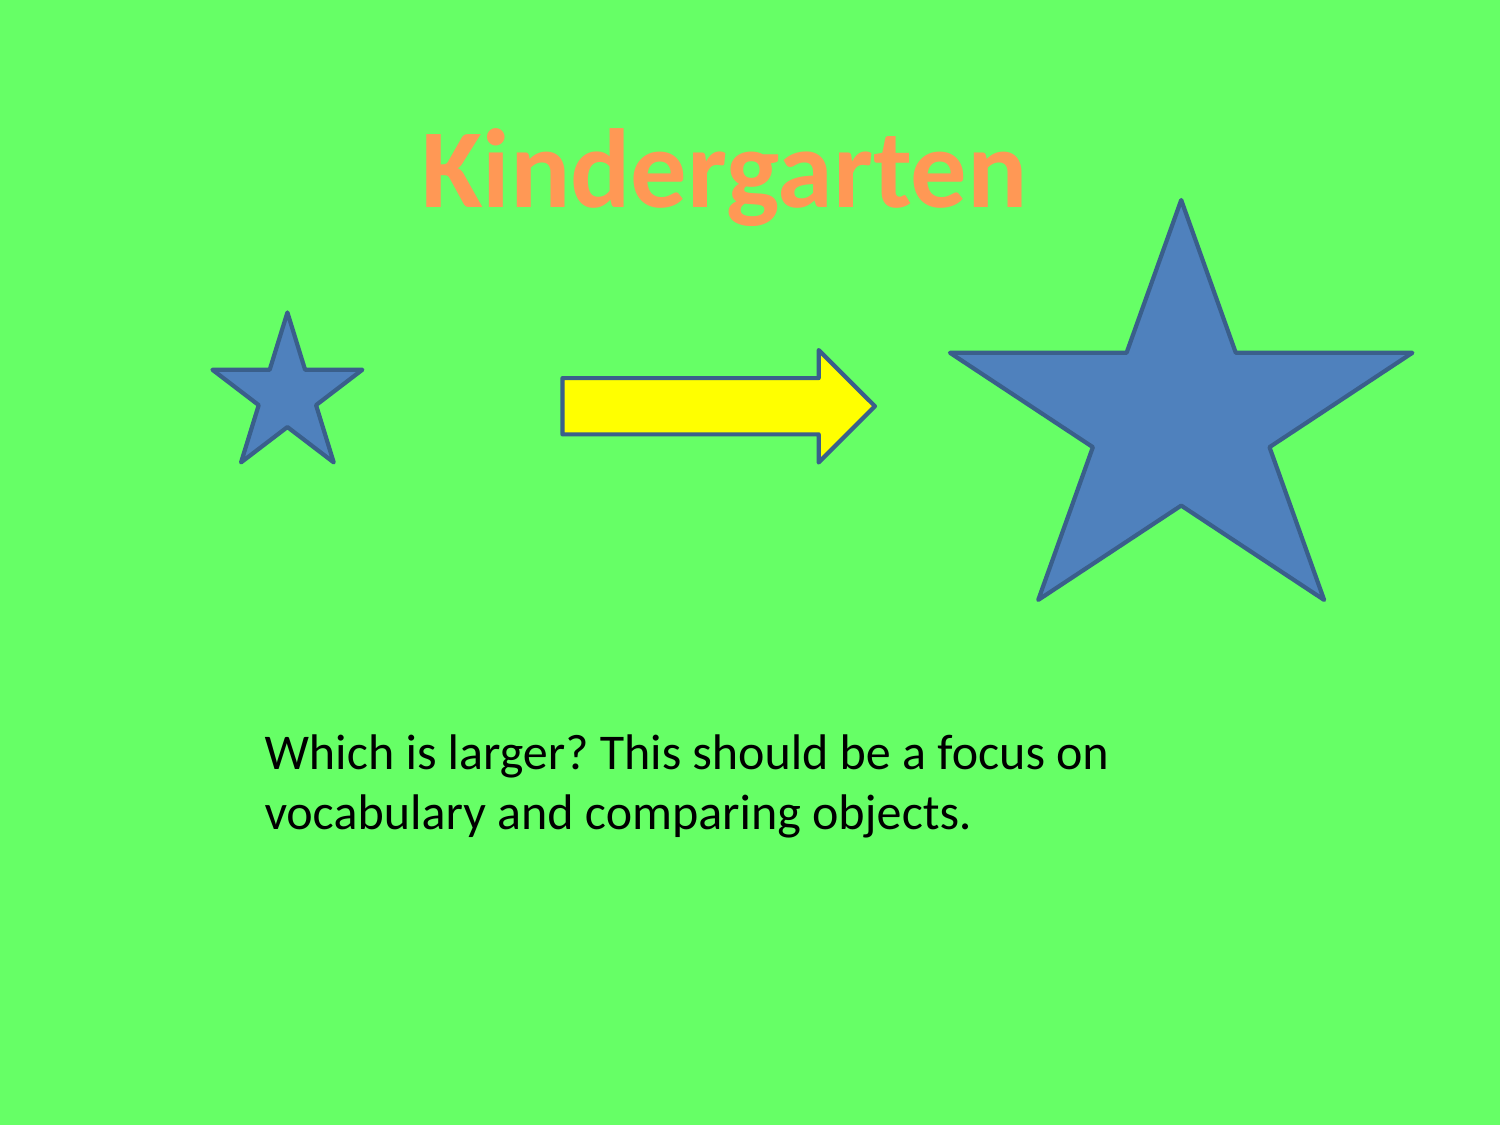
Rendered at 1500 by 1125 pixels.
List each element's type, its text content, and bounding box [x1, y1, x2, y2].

text_box [560, 348, 878, 465]
text_box [947, 197, 1415, 602]
text_box [210, 310, 365, 465]
text_box Kindergarten [362, 87, 1088, 238]
text_box Which is larger? This should be a focus on vocabulary and comparing objects. [249, 712, 1150, 848]
